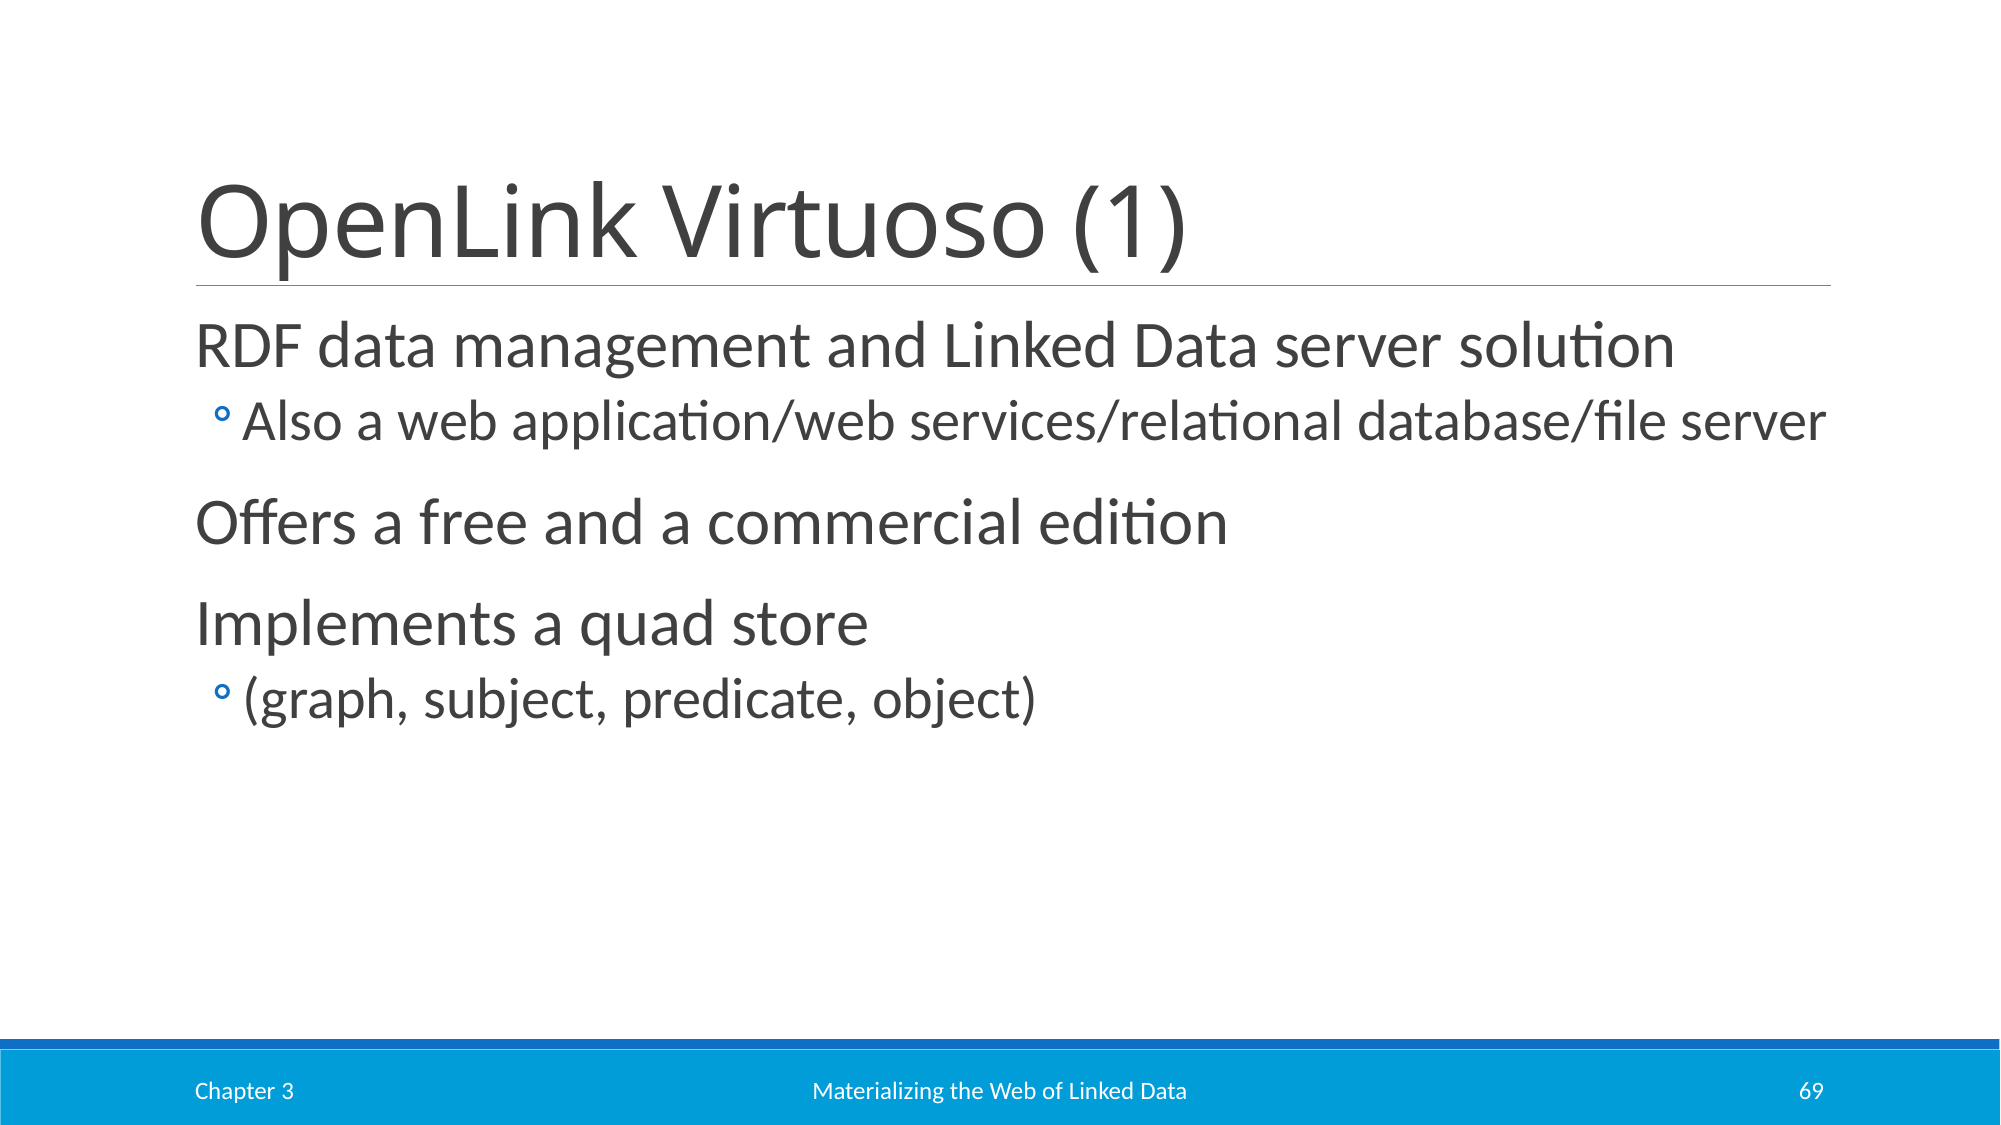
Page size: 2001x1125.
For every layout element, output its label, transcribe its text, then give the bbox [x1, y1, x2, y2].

list RDF data management and Linked Data server solution Also a web application/web services/relational database/file server Offers a free and a commercial edition Implements a quad store (graph, subject, predicate, object) [180, 302, 1830, 963]
title OpenLink Virtuoso (1) [180, 47, 1830, 285]
footer Materializing the Web of Linked Data [604, 1059, 1396, 1120]
slide_number Chapter 3 [180, 1059, 586, 1120]
slide_number 69 [1624, 1059, 1840, 1120]
